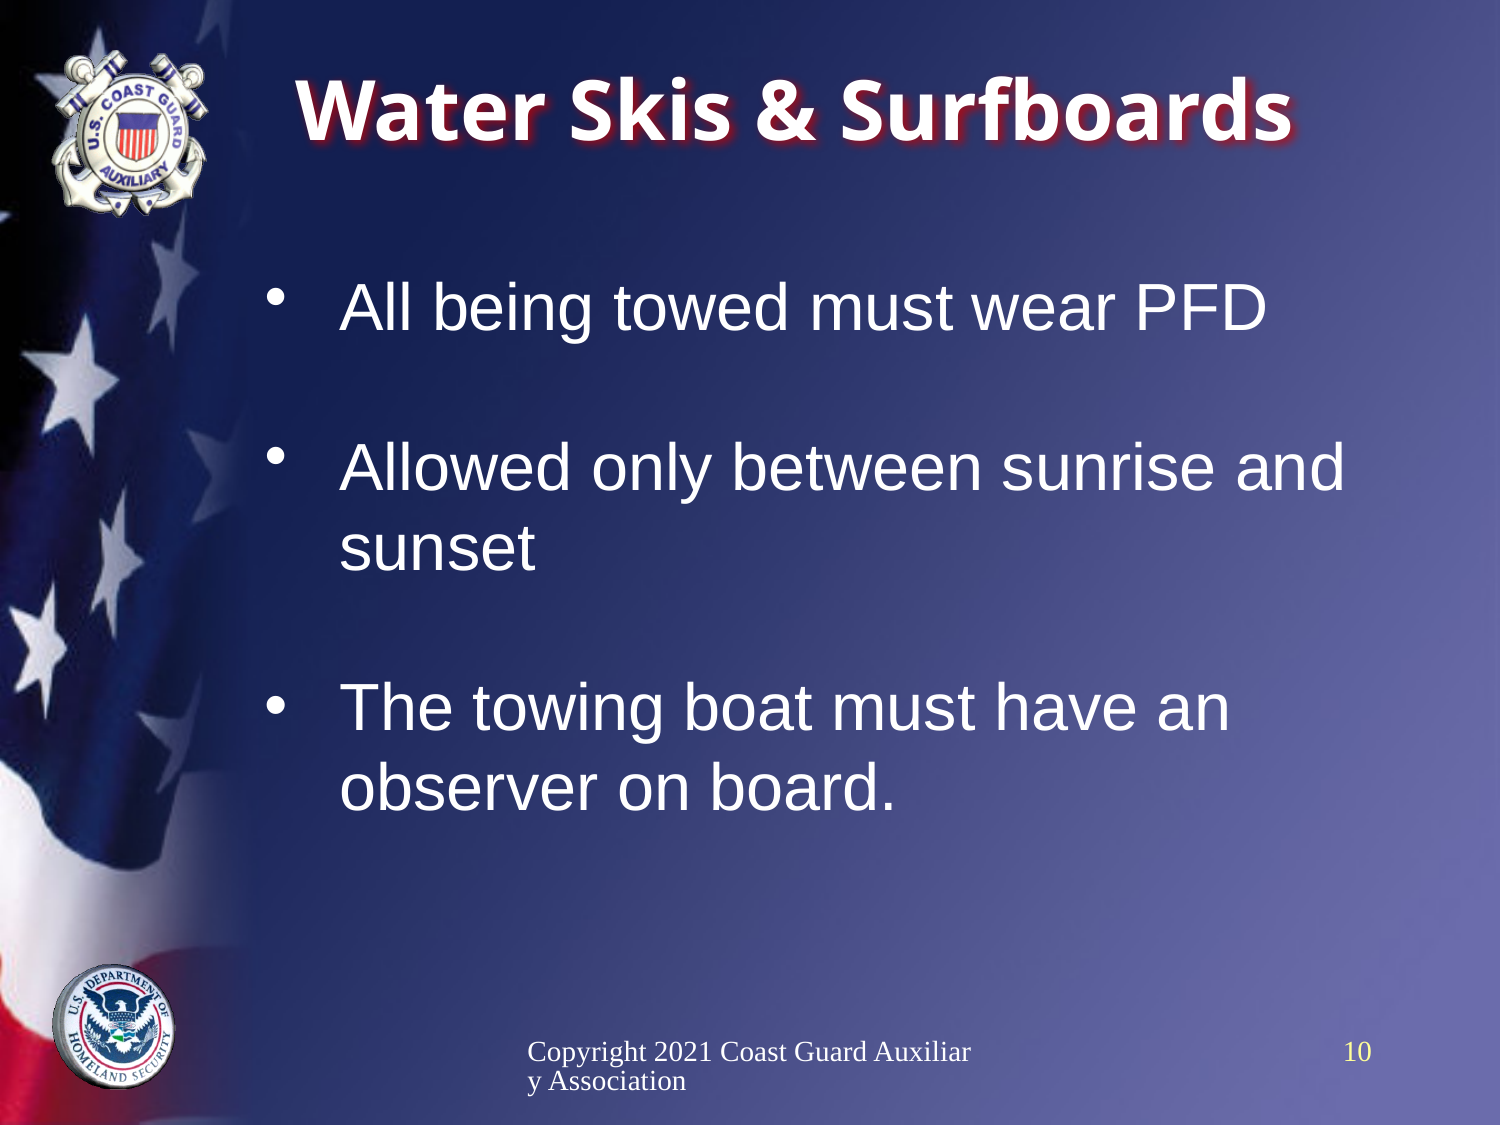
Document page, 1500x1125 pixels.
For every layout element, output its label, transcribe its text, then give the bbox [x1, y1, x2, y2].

picture [0, 0, 1500, 1125]
slide_number 10 [1074, 1025, 1388, 1100]
title Water Skis & Surfboards [137, 37, 1388, 177]
text_box All being towed must wear PFD Allowed only between sunrise and sunset The towing boat must have an observer on board. [249, 176, 1450, 832]
footer Copyright 2021 Coast Guard Auxiliary Association [512, 1025, 988, 1100]
